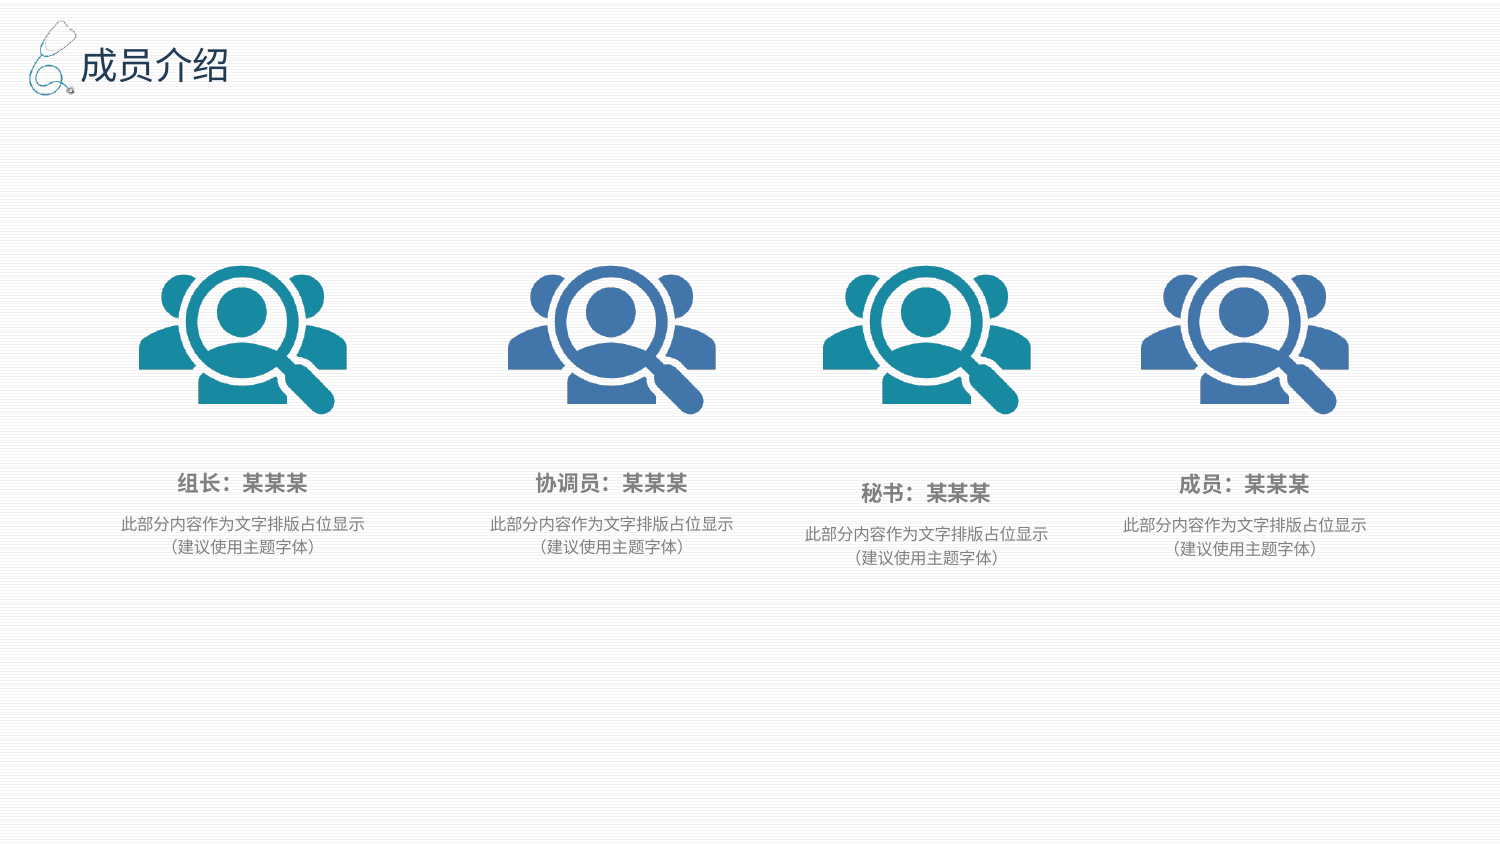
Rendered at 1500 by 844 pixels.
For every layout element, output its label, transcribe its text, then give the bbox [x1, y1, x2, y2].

text_box 此部分内容作为文字排版占位显示 （建议使用主题字体） [468, 501, 755, 565]
text_box 此部分内容作为文字排版占位显示 （建议使用主题字体） [1101, 503, 1388, 566]
text_box 此部分内容作为文字排版占位显示 （建议使用主题字体） [783, 512, 1070, 576]
text_box 秘书：某某某 [795, 479, 1057, 507]
text_box 组长：某某某 [112, 469, 374, 496]
text_box 此部分内容作为文字排版占位显示 （建议使用主题字体） [99, 501, 386, 565]
picture [1126, 221, 1363, 458]
picture [12, 13, 101, 102]
text_box 成员：某某某 [1114, 470, 1376, 497]
picture [808, 221, 1045, 458]
text_box 协调员：某某某 [481, 469, 743, 496]
picture [124, 221, 361, 458]
picture [493, 221, 730, 458]
